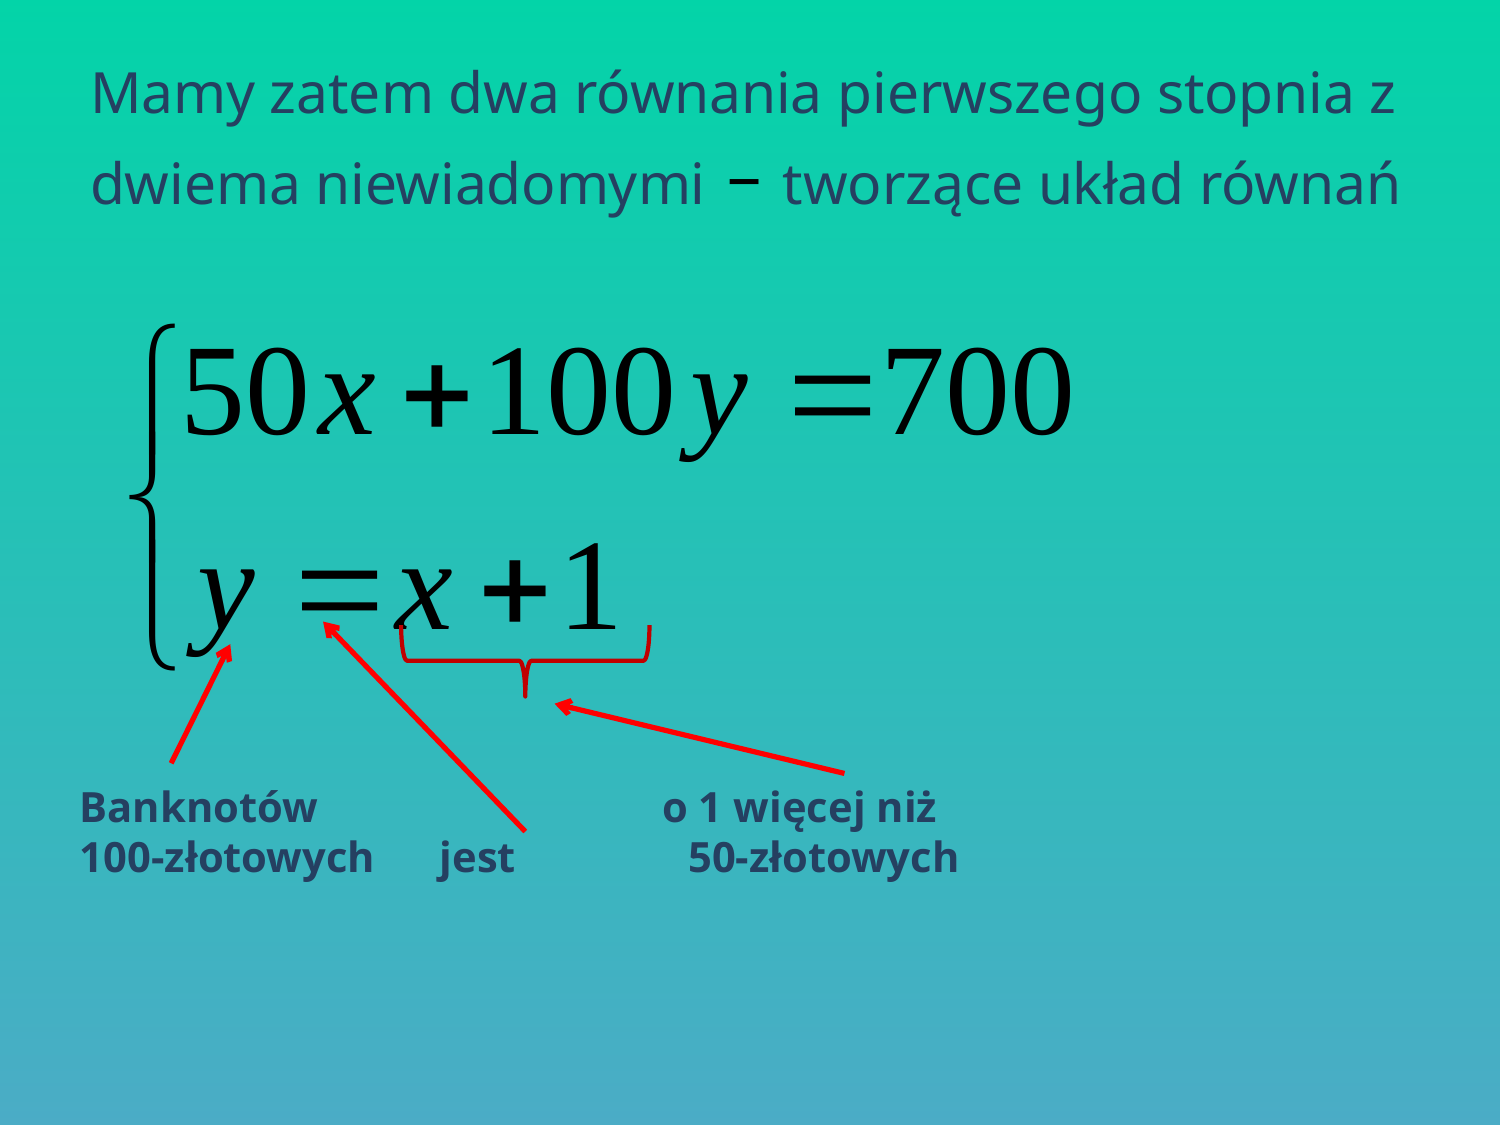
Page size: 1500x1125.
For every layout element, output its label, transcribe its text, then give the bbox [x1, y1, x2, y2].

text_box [170, 643, 231, 764]
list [100, 302, 1097, 693]
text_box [322, 621, 526, 832]
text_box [554, 703, 845, 774]
title Mamy zatem dwa równania pierwszego stopnia z dwiema niewiadomymi – tworzące układ równań [75, 45, 1425, 233]
text_box Banknotów o 1 więcej niż 100-złotowych jest 50-złotowych [64, 773, 1187, 889]
